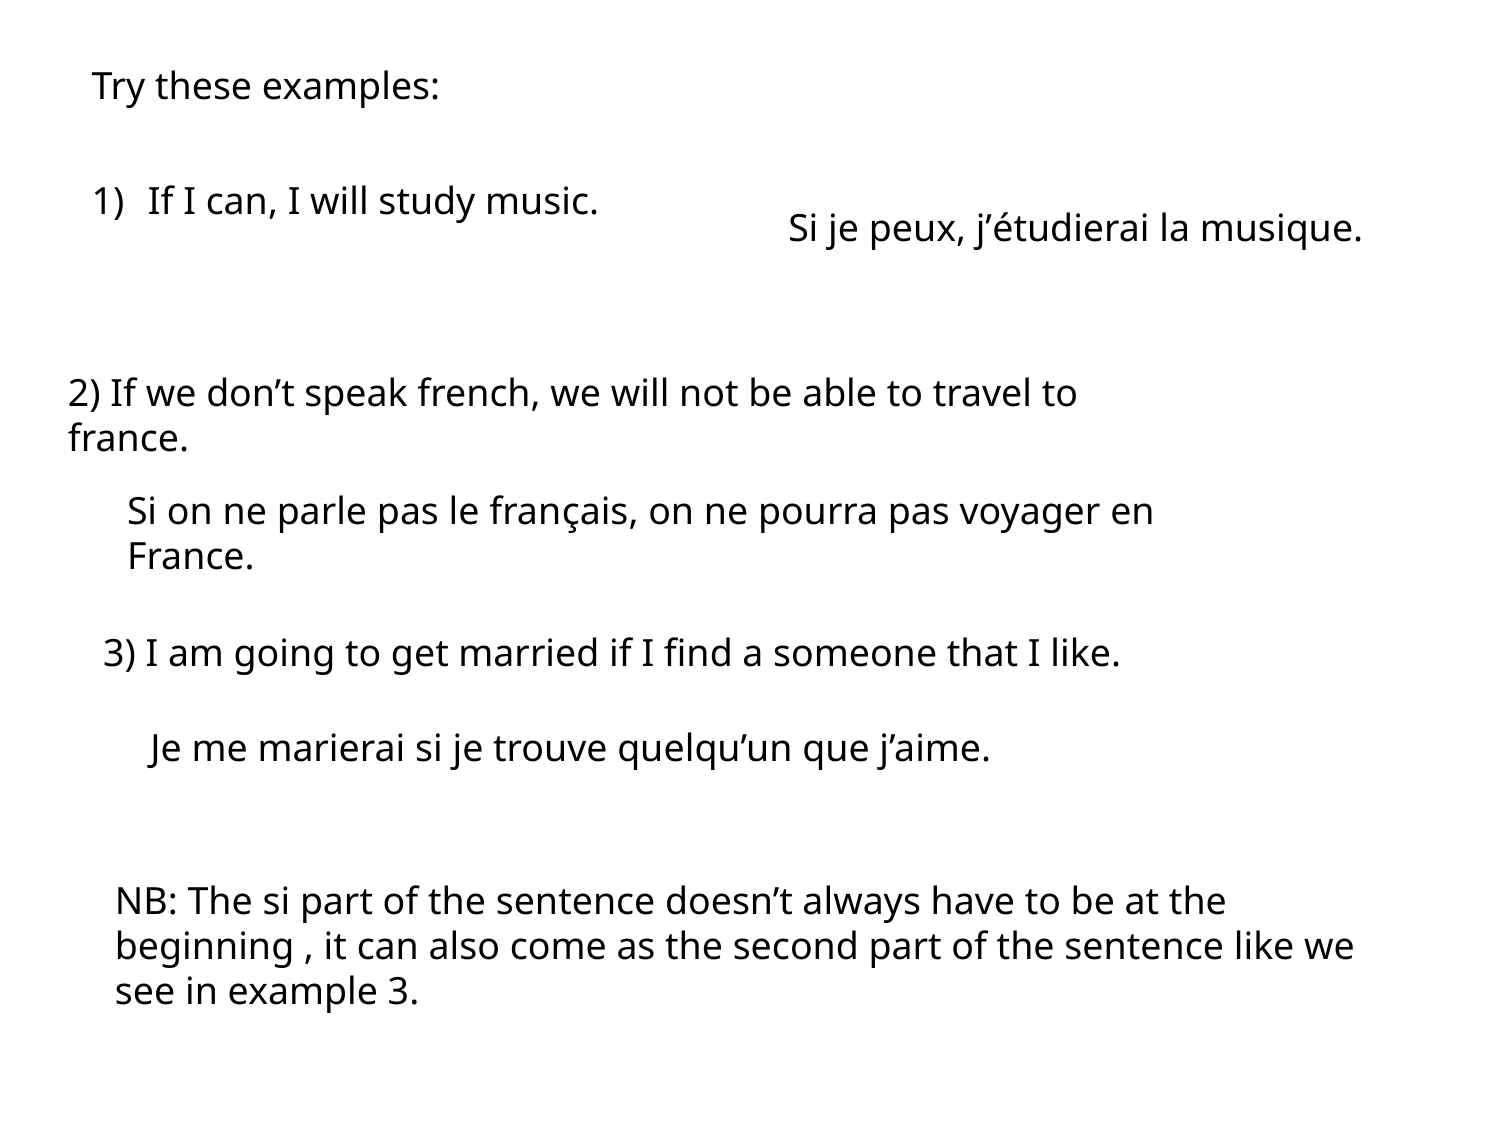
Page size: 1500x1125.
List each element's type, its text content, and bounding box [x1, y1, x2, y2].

text_box Si je peux, j’étudierai la musique. [773, 196, 1459, 257]
text_box 2) If we don’t speak french, we will not be able to travel to france. [53, 361, 1223, 467]
text_box Si on ne parle pas le français, on ne pourra pas voyager en France. [112, 479, 1306, 585]
text_box Je me marierai si je trouve quelqu’un que j’aime. [135, 716, 1424, 776]
text_box NB: The si part of the sentence doesn’t always have to be at the beginning , it can also come as the second part of the sentence like we see in example 3. [100, 869, 1424, 1020]
text_box 3) I am going to get married if I find a someone that I like. [88, 621, 1306, 682]
text_box Try these examples: If I can, I will study music. [76, 54, 1400, 402]
